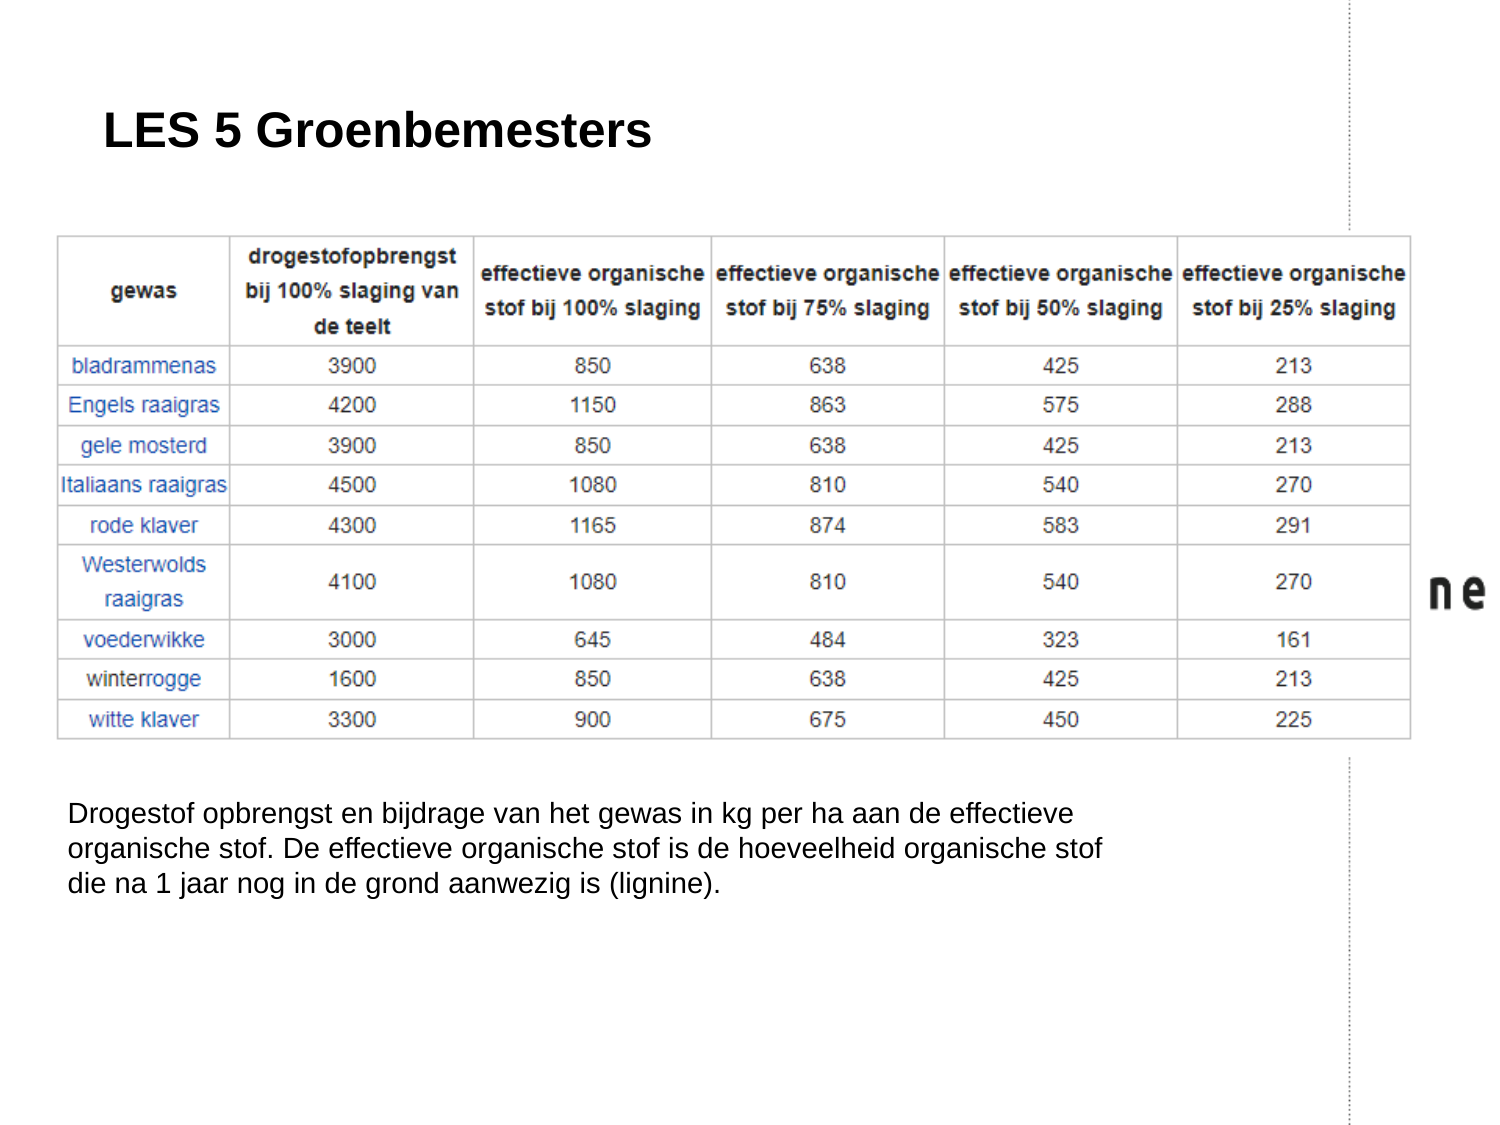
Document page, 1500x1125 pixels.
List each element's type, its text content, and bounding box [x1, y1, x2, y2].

text_box LES 5 Groenbemesters [88, 89, 1187, 165]
picture [29, 0, 1500, 1125]
text_box Drogestof opbrengst en bijdrage van het gewas in kg per ha aan de effectieve organische stof. De effectieve organische stof is de hoeveelheid organische stof die na 1 jaar nog in de grond aanwezig is (lignine). [53, 786, 1140, 907]
